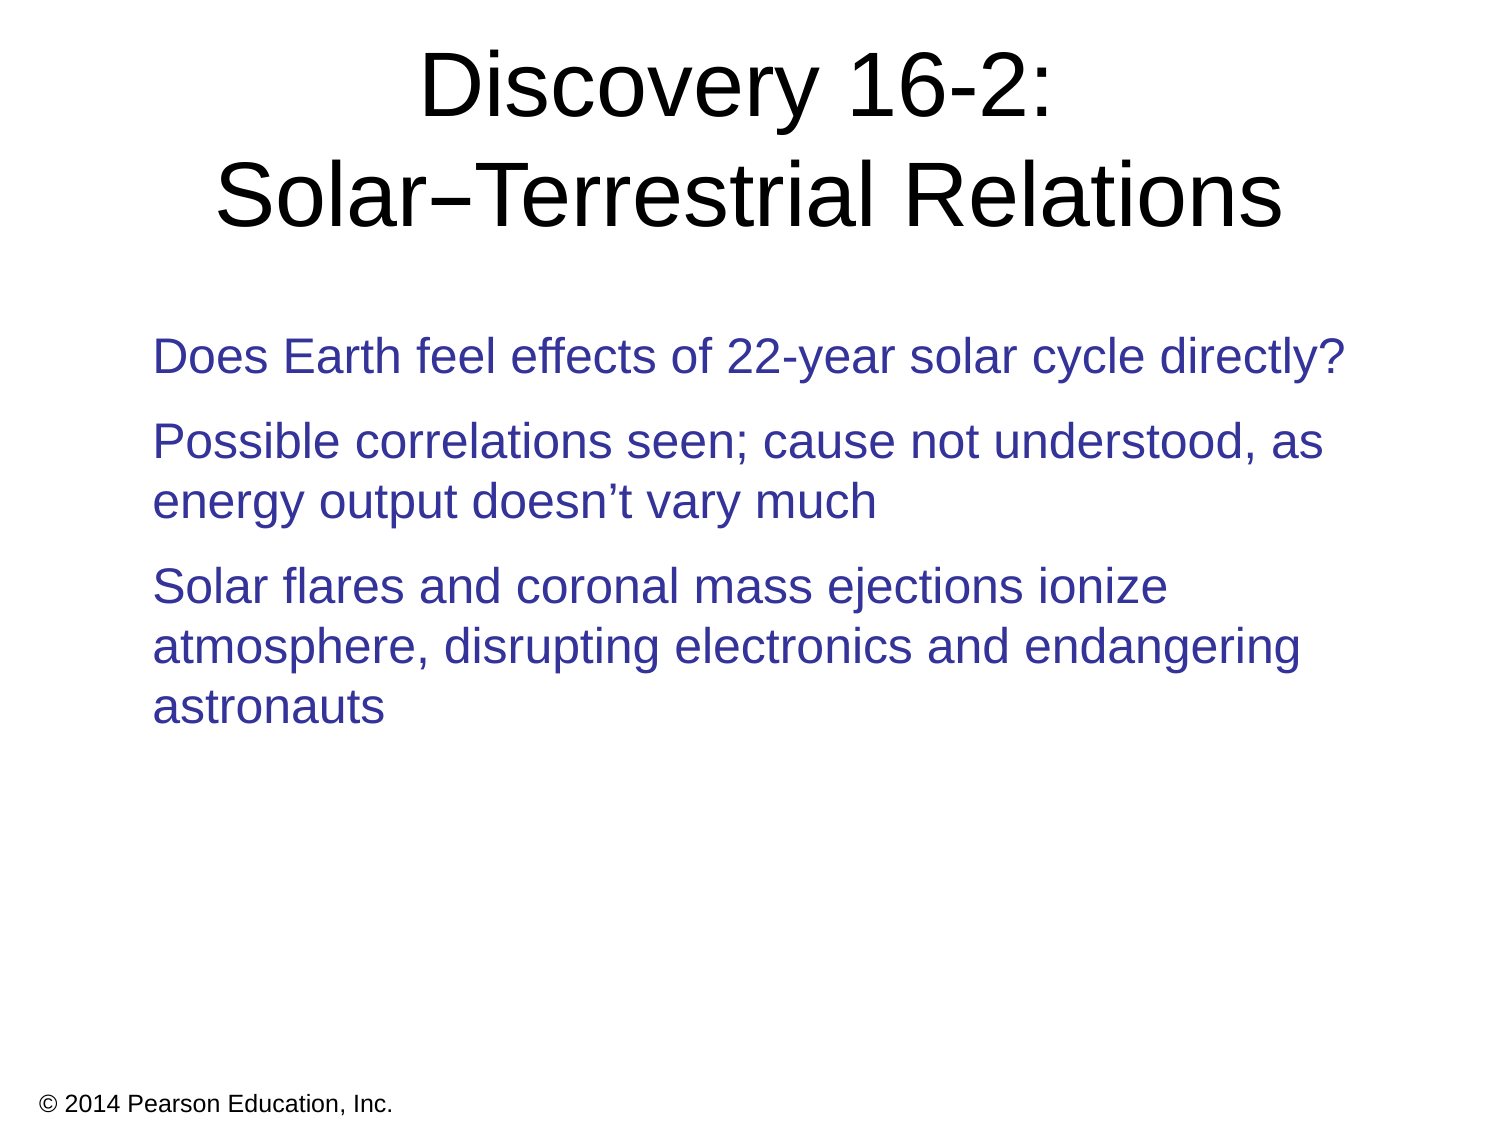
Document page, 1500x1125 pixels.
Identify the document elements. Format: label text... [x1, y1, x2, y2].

title Discovery 16-2: Solar–Terrestrial Relations [75, 22, 1425, 248]
text_box Does Earth feel effects of 22-year solar cycle directly? Possible correlations seen; cause not understood, as energy output doesn’t vary much Solar flares and coronal mass ejections ionize atmosphere, disrupting electronics and endangering astronauts [137, 316, 1363, 742]
